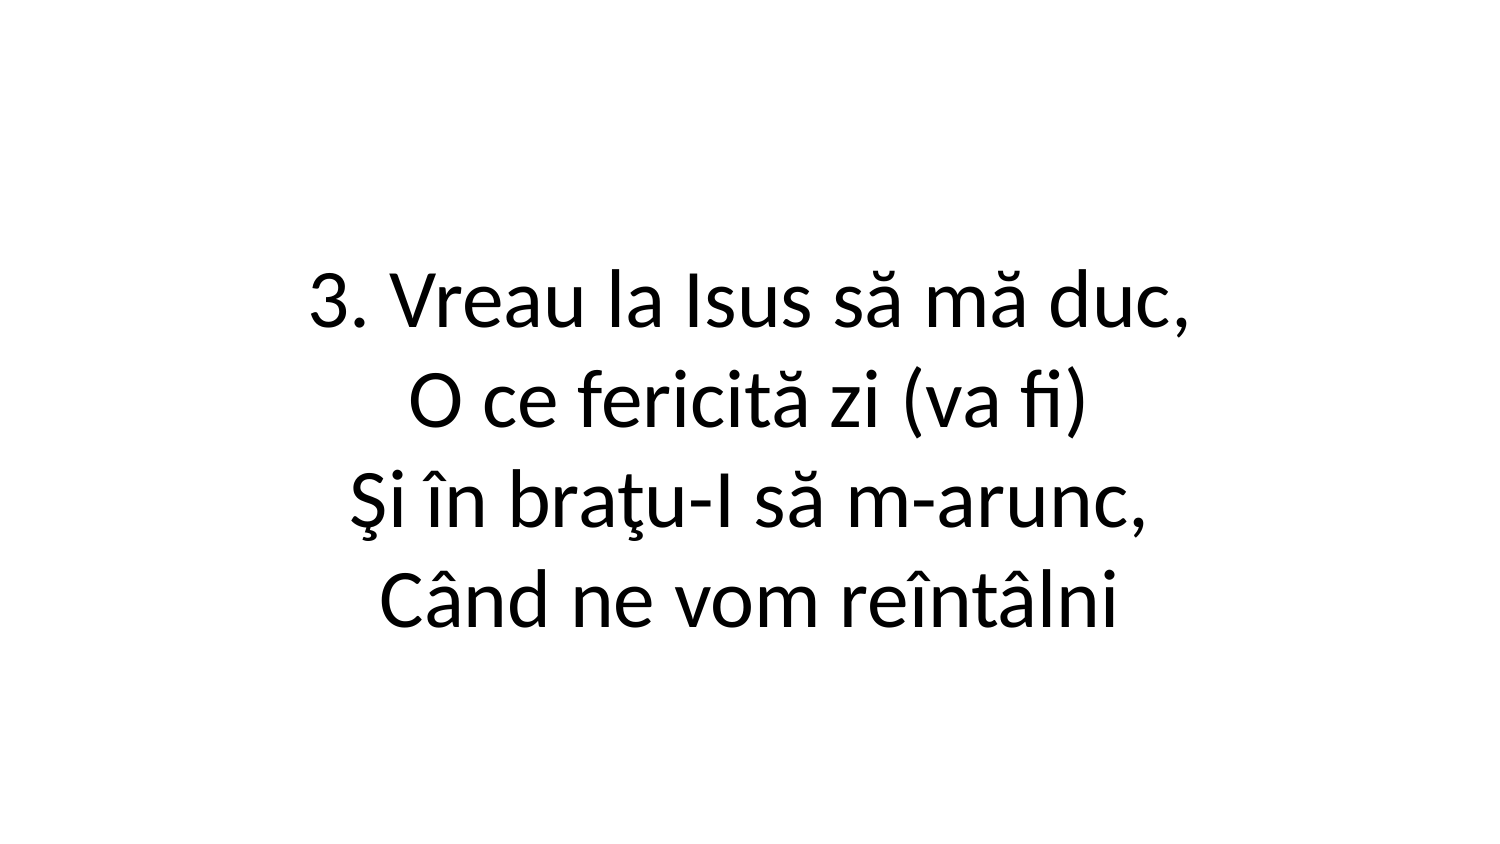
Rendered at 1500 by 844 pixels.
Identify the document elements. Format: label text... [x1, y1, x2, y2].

text_box 3. Vreau la Isus să mă duc, O ce fericită zi (va fi) Şi în braţu-I să m-arunc, Când ne vom reîntâlni [292, 192, 1208, 652]
